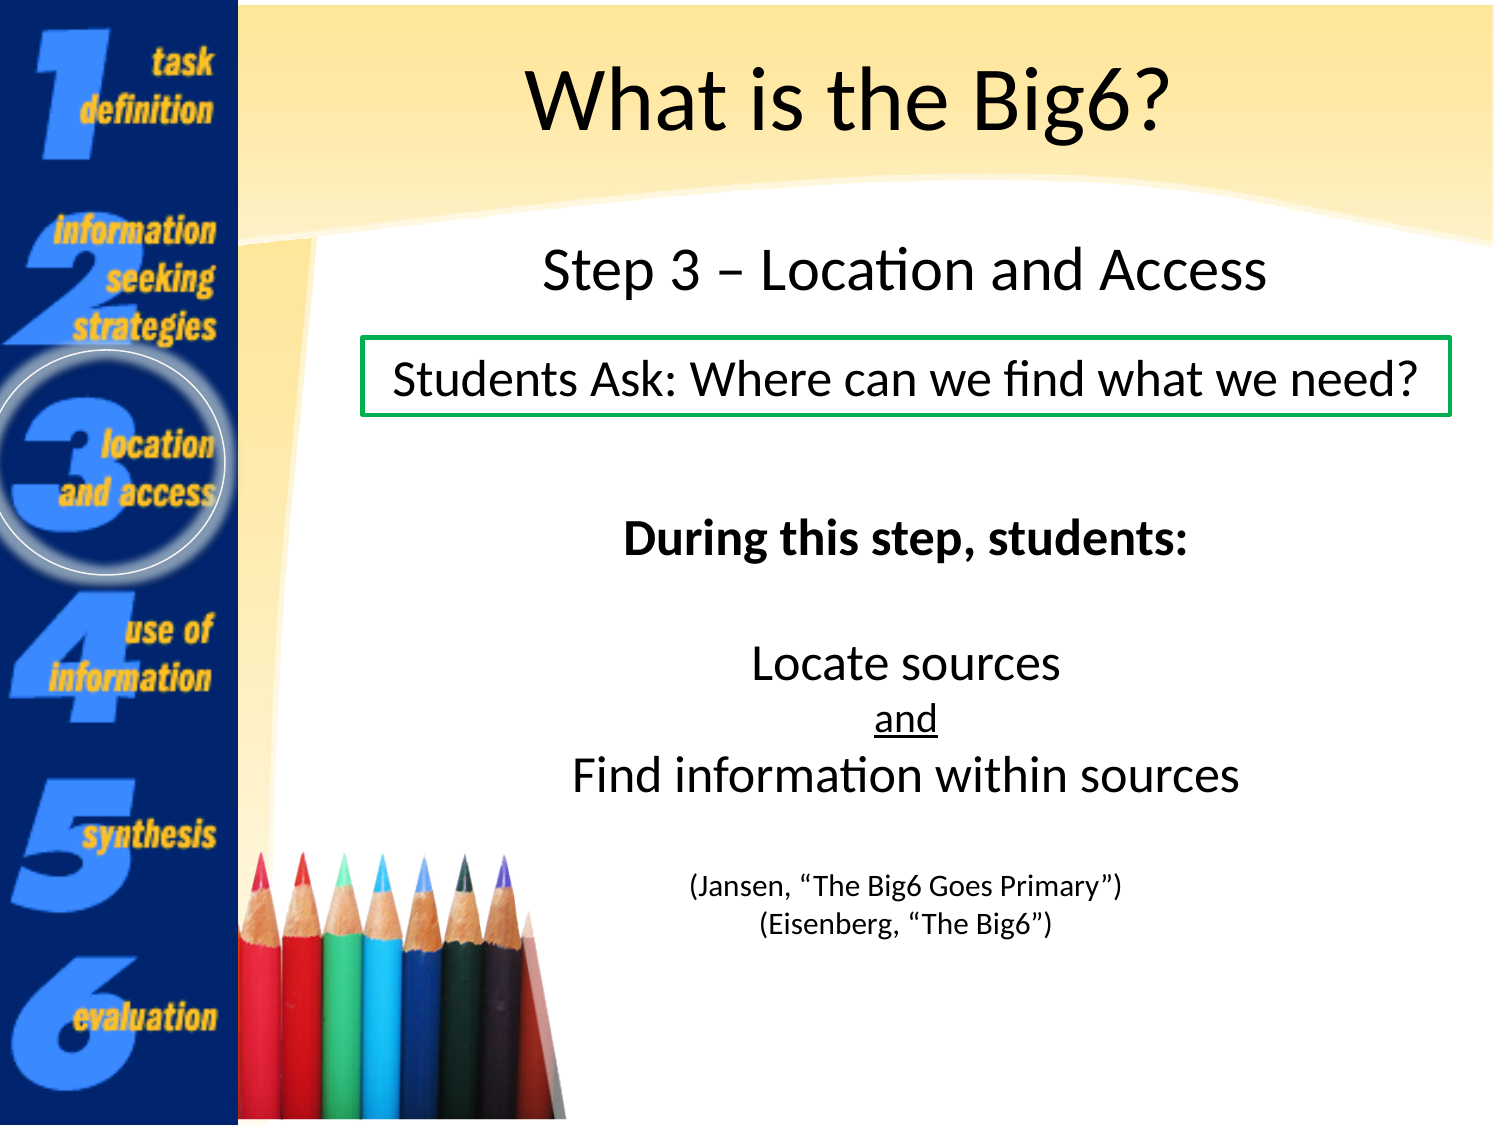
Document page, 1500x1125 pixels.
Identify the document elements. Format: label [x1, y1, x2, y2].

text_box [0, 0, 1500, 1125]
